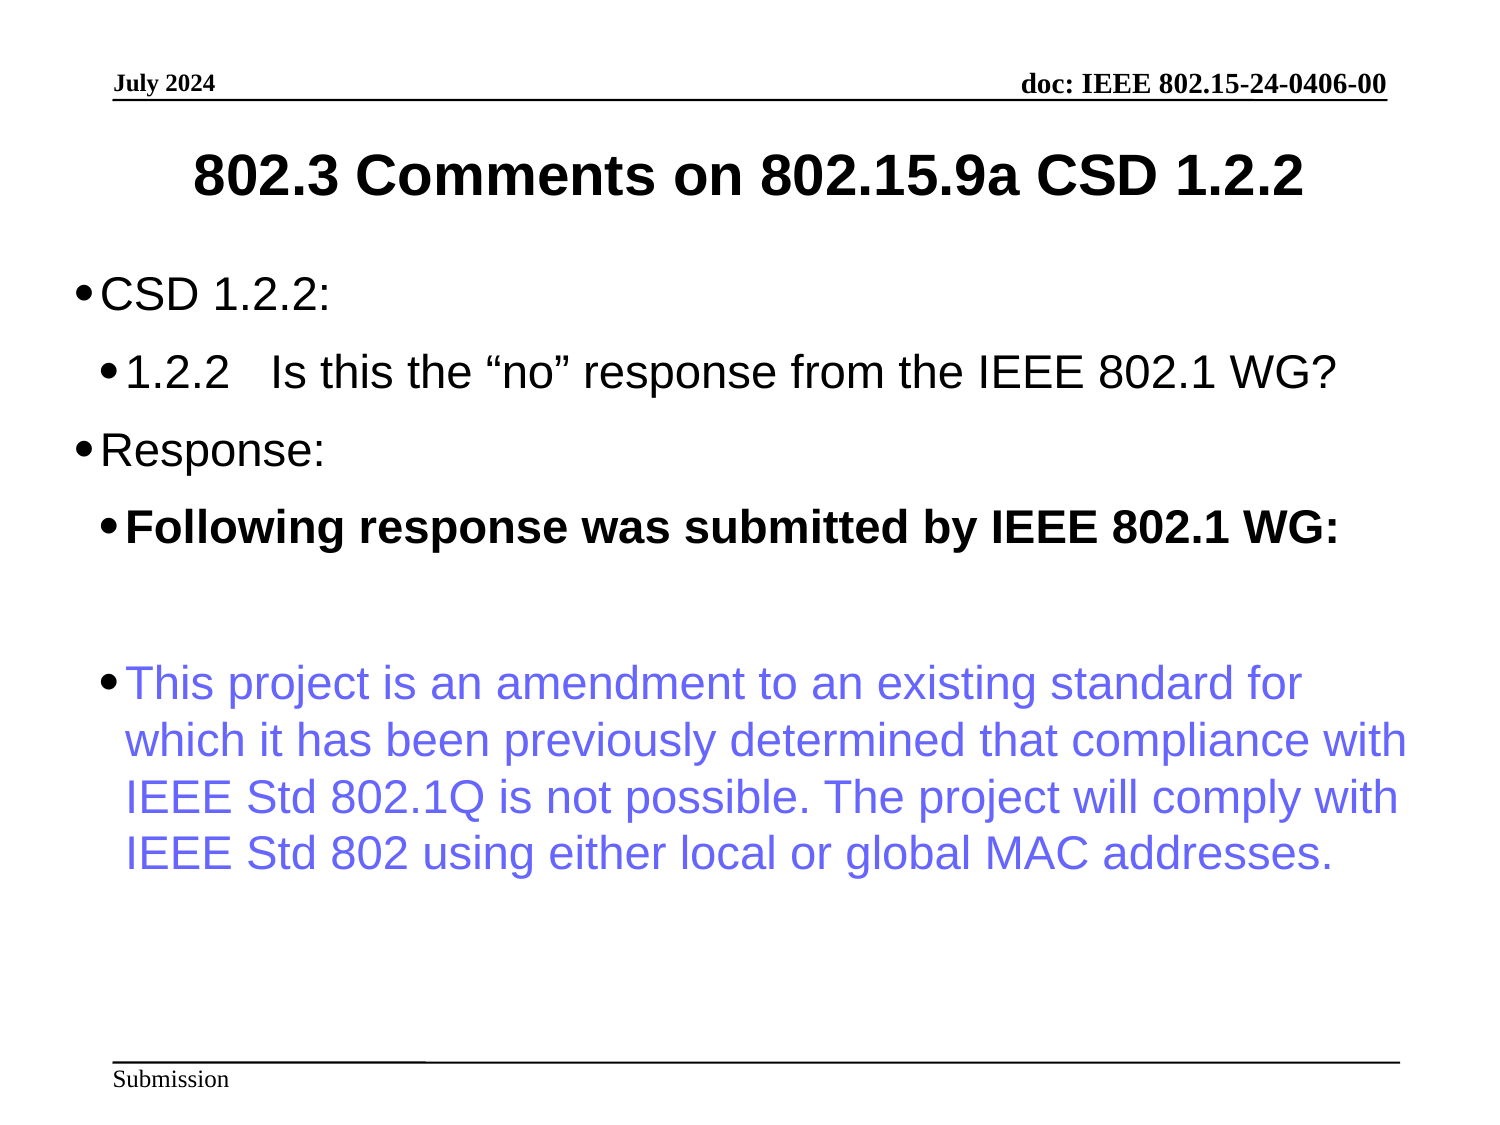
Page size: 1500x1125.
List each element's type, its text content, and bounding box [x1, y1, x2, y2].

text_box CSD 1.2.2: 1.2.2 Is this the “no” response from the IEEE 802.1 WG? Response: Following response was submitted by IEEE 802.1 WG: This project is an amendment to an existing standard for which it has been previously determined that compliance with IEEE Std 802.1Q is not possible. The project will comply with IEEE Std 802 using either local or global MAC addresses. [74, 263, 1425, 916]
text_box 802.3 Comments on 802.15.9a CSD 1.2.2 [74, 112, 1425, 233]
